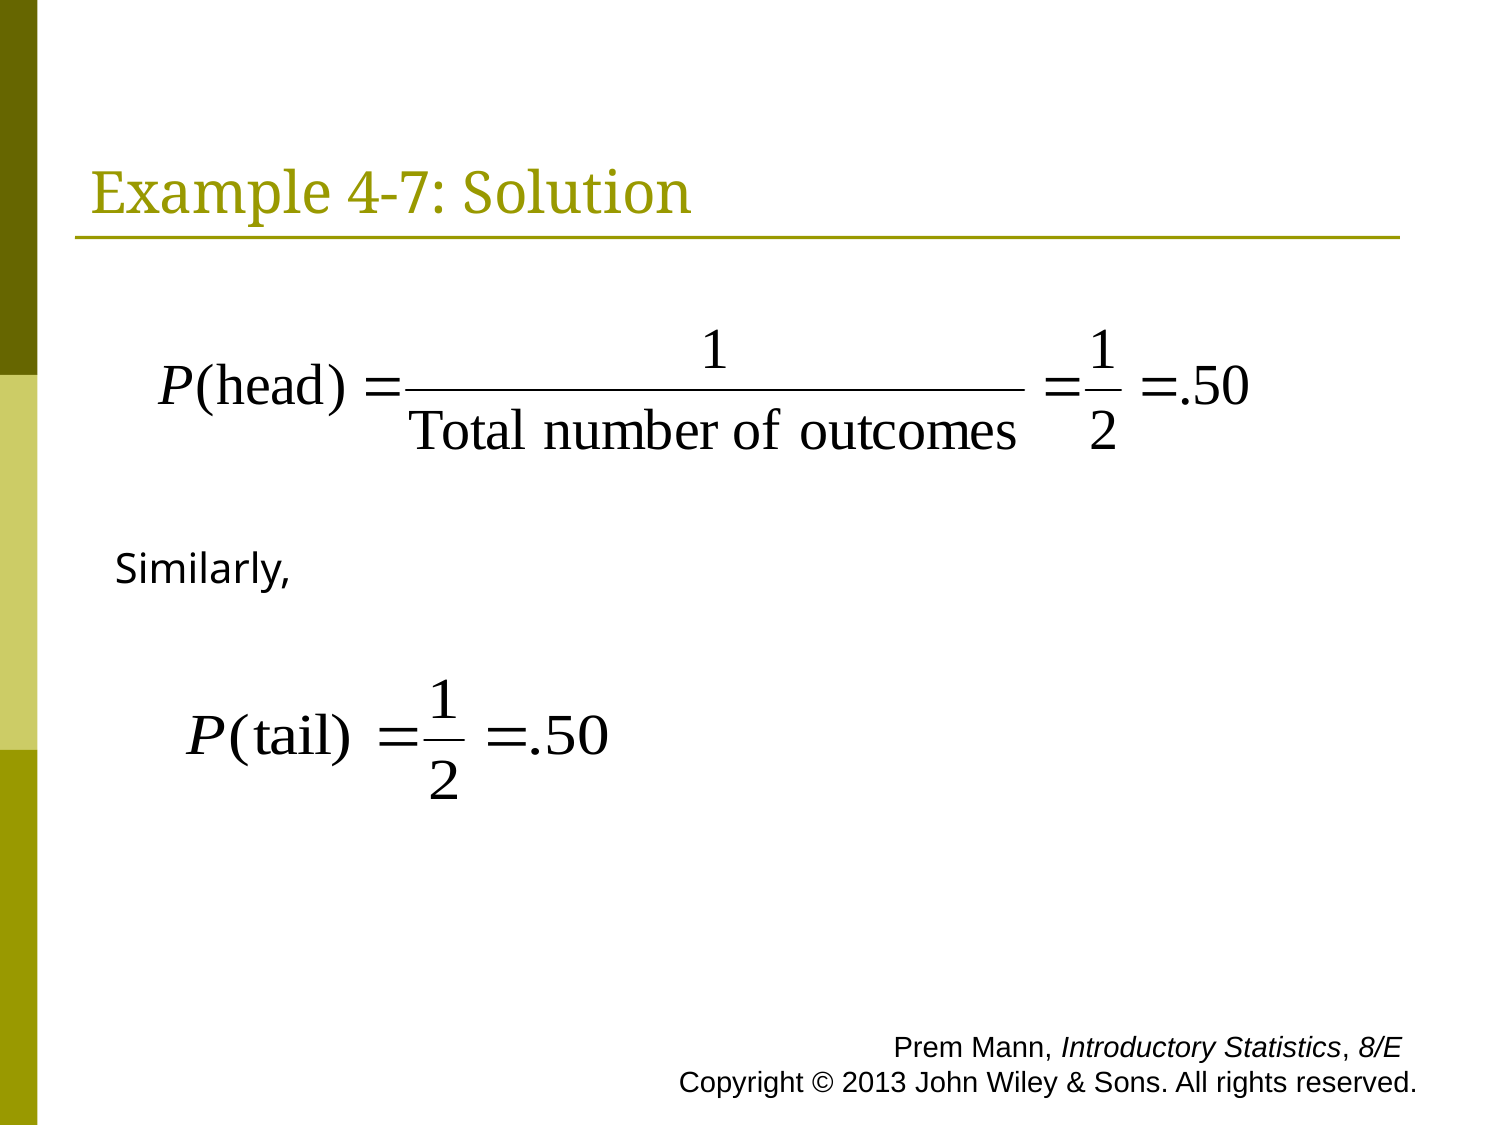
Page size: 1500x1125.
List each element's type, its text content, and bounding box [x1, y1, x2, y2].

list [174, 662, 621, 813]
text_box Prem Mann, Introductory Statistics, 8/E Copyright © 2013 John Wiley & Sons. All rights reserved. [664, 1020, 1449, 1106]
title Example 4-7: Solution [75, 45, 1425, 233]
text_box Similarly, [100, 534, 597, 600]
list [147, 312, 1262, 463]
